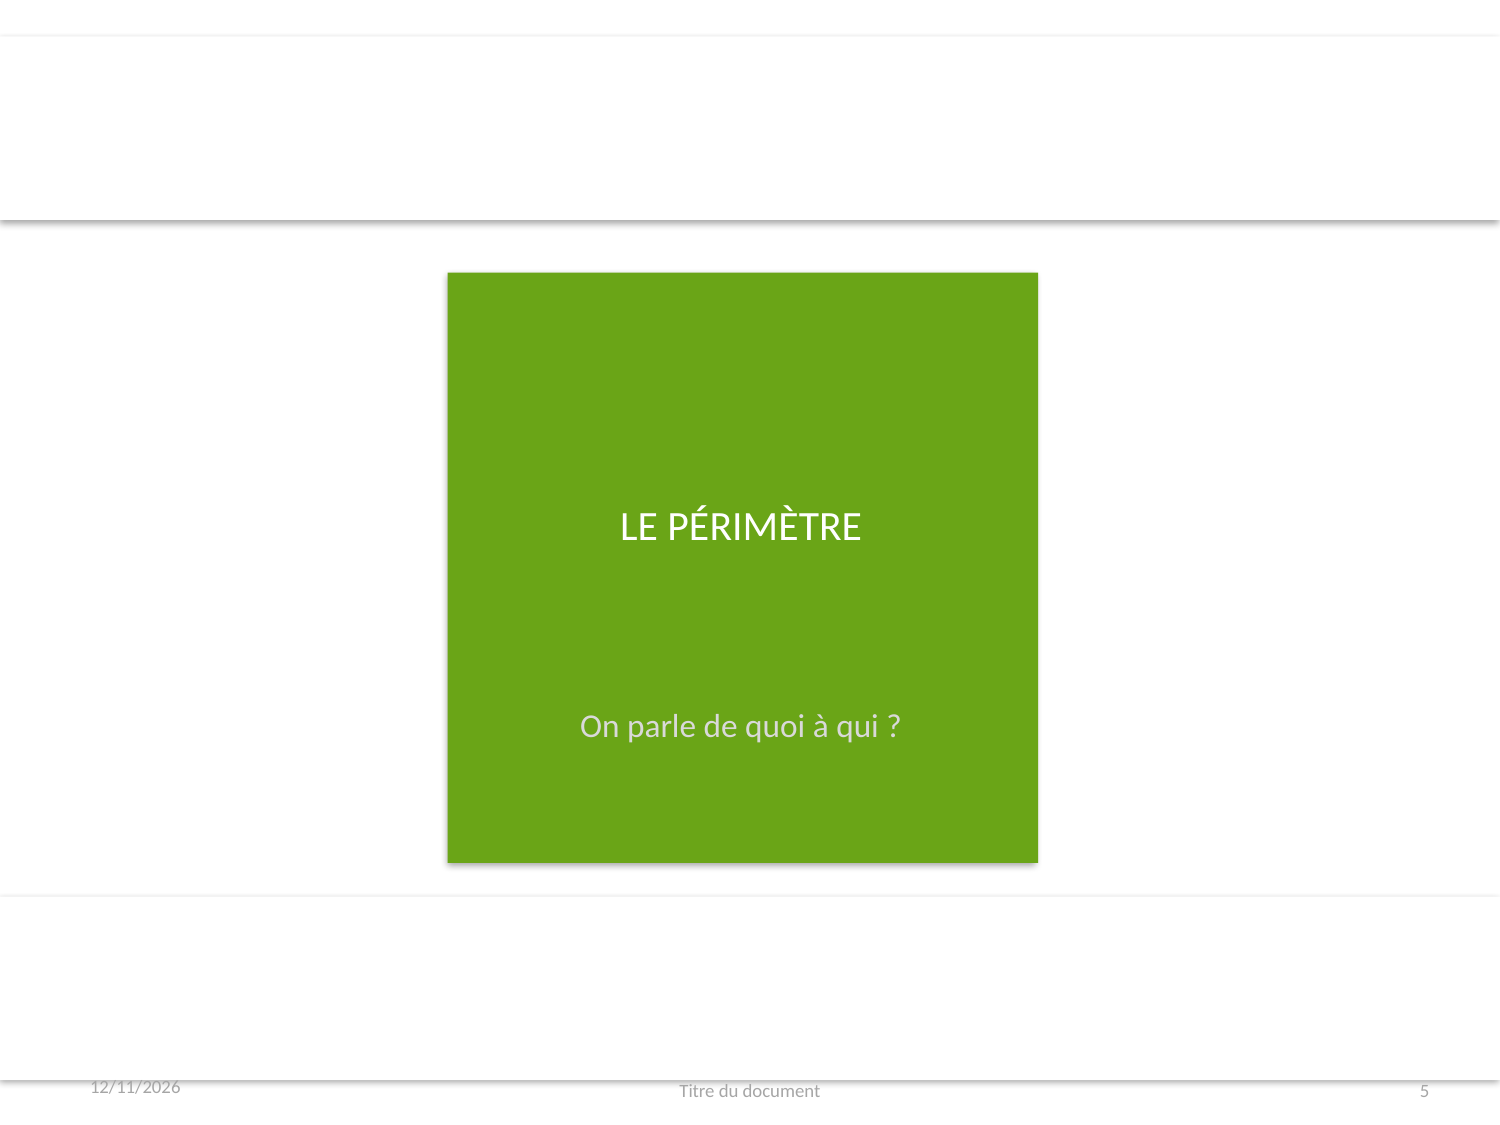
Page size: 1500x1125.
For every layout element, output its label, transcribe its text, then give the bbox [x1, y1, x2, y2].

title Le Périmètre [463, 491, 1020, 628]
slide_number 5 [1094, 1067, 1445, 1112]
list On parle de quoi à qui ? [463, 636, 1020, 752]
footer Titre du document [512, 1067, 988, 1112]
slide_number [75, 1067, 425, 1106]
